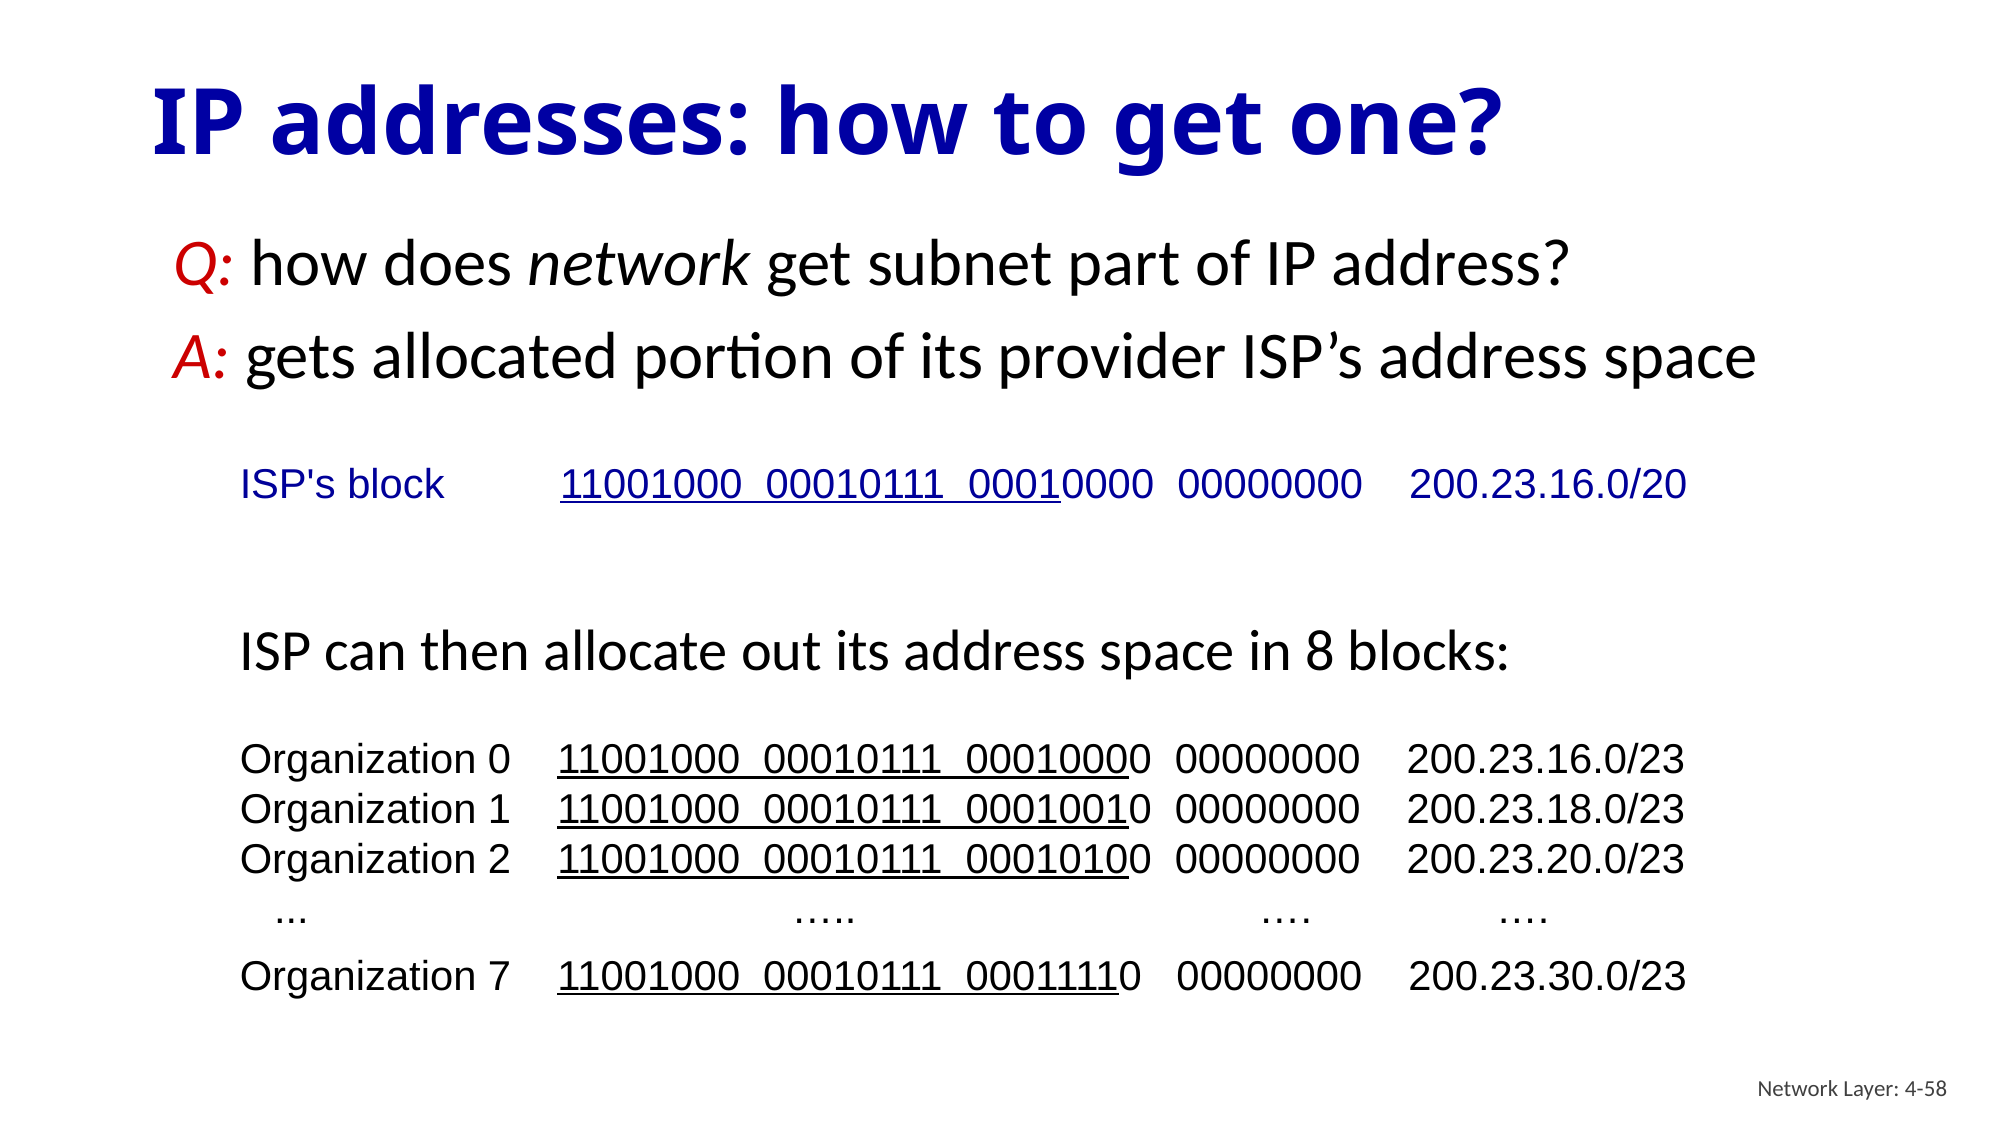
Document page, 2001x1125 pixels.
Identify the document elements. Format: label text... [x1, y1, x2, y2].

text_box ISP's block 11001000 00010111 00010000 00000000 200.23.16.0/20 [225, 449, 1901, 604]
slide_number Network Layer: 4-58 [1512, 1056, 1963, 1117]
text_box ISP can then allocate out its address space in 8 blocks: Organization 0 11001000 00010111 00010000 00000000 200.23.16.0/23 Organization 1 11001000 00010111 00010010 00000000 200.23.18.0/23 Organization 2 11001000 00010111 00010100 00000000 200.23.20.0/23 ... ….. …. …. Organization 7 11001000 00010111 00011110 00000000 200.23.30.0/23 [225, 604, 1901, 1060]
text_box Q: how does network get subnet part of IP address? A: gets allocated portion of its provider ISP’s address space [137, 220, 2000, 518]
title IP addresses: how to get one? [137, 51, 1863, 198]
